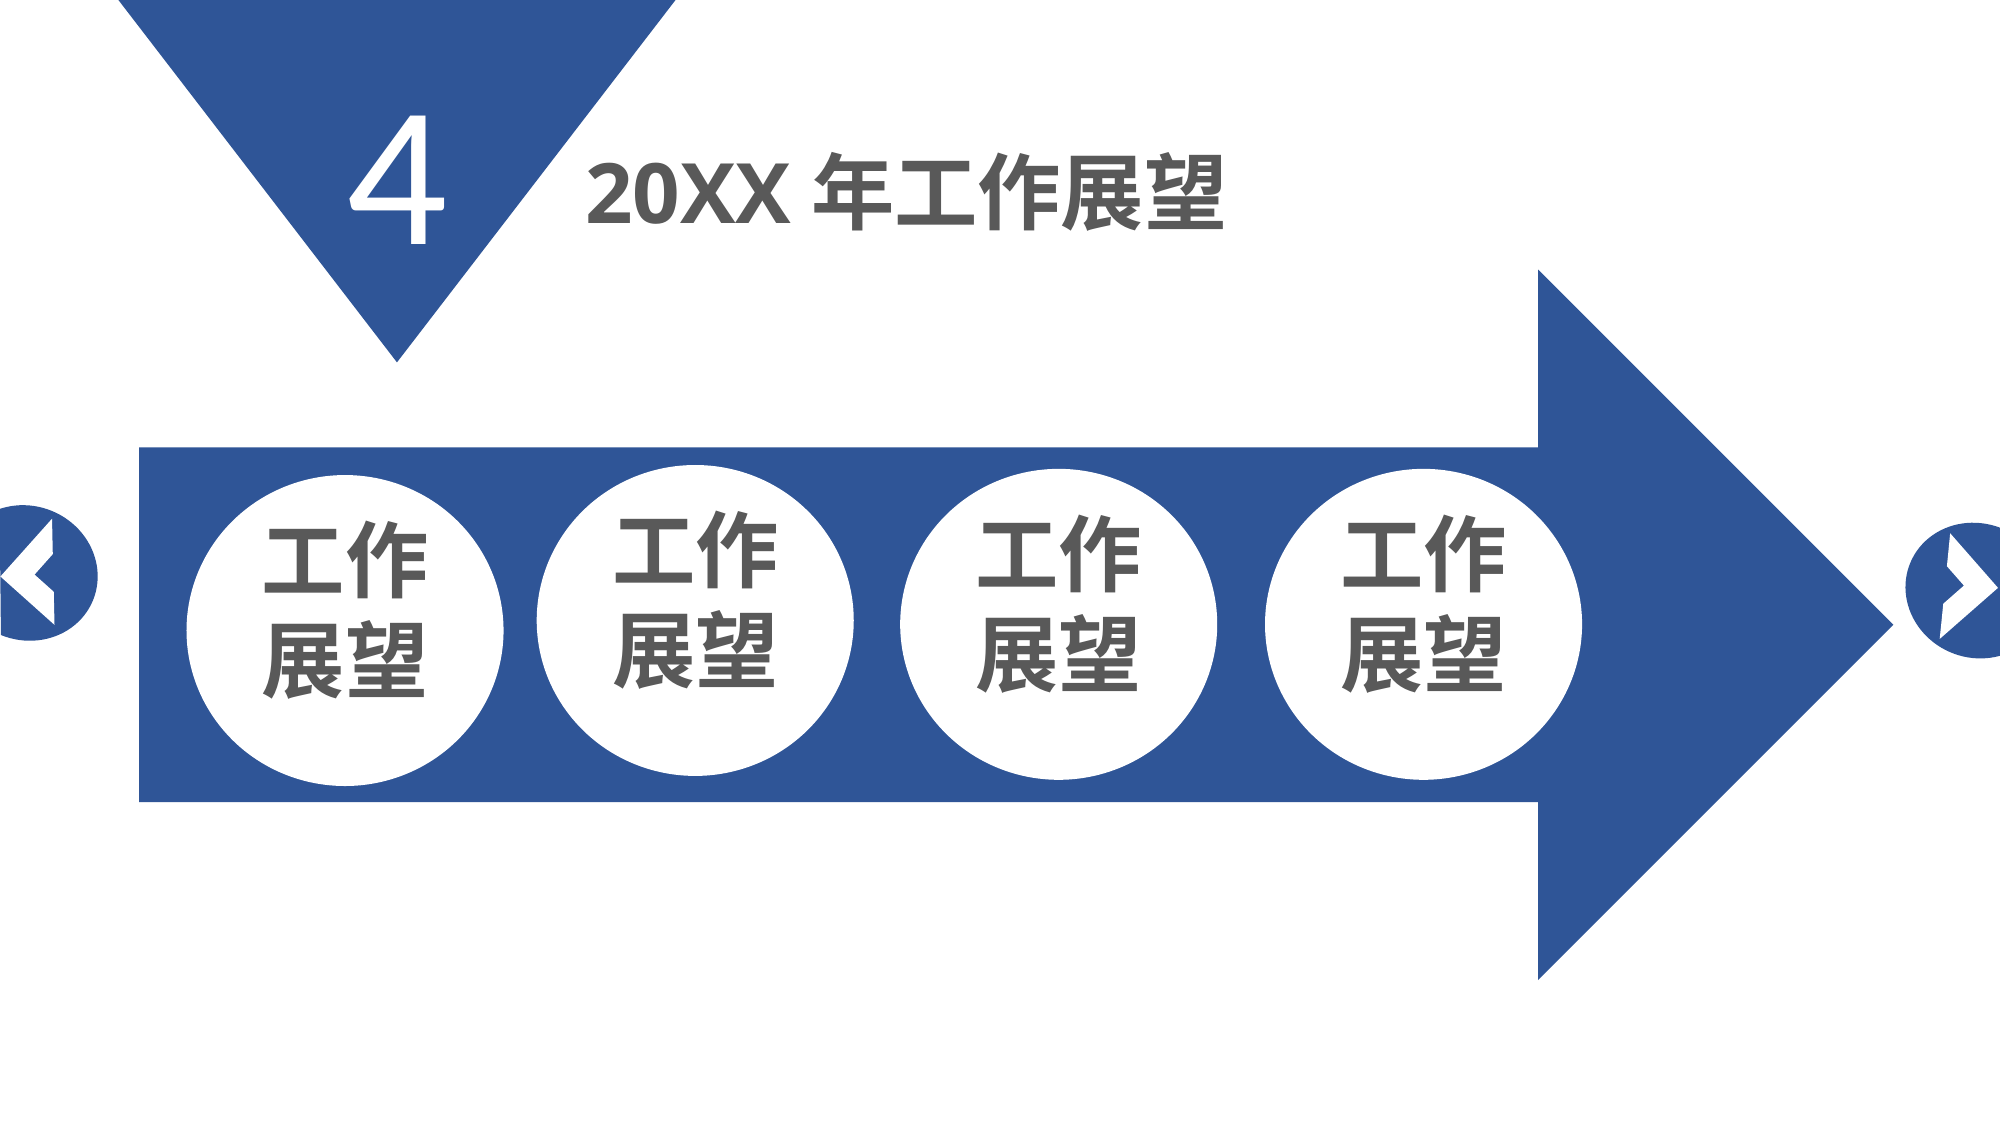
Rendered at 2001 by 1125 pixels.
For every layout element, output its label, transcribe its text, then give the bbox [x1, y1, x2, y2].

text_box 工作展望 [185, 474, 505, 788]
text_box 工作展望 [899, 467, 1219, 781]
text_box [341, 292, 453, 365]
text_box [117, 0, 677, 279]
text_box 20XX年工作展望 [570, 132, 1243, 293]
text_box [0, 504, 99, 642]
text_box [139, 269, 1894, 981]
text_box [1938, 530, 2000, 642]
text_box 4 [331, 36, 463, 292]
text_box [0, 516, 56, 628]
text_box [1904, 521, 2000, 660]
text_box 工作展望 [1263, 467, 1584, 781]
text_box 工作展望 [535, 463, 855, 777]
